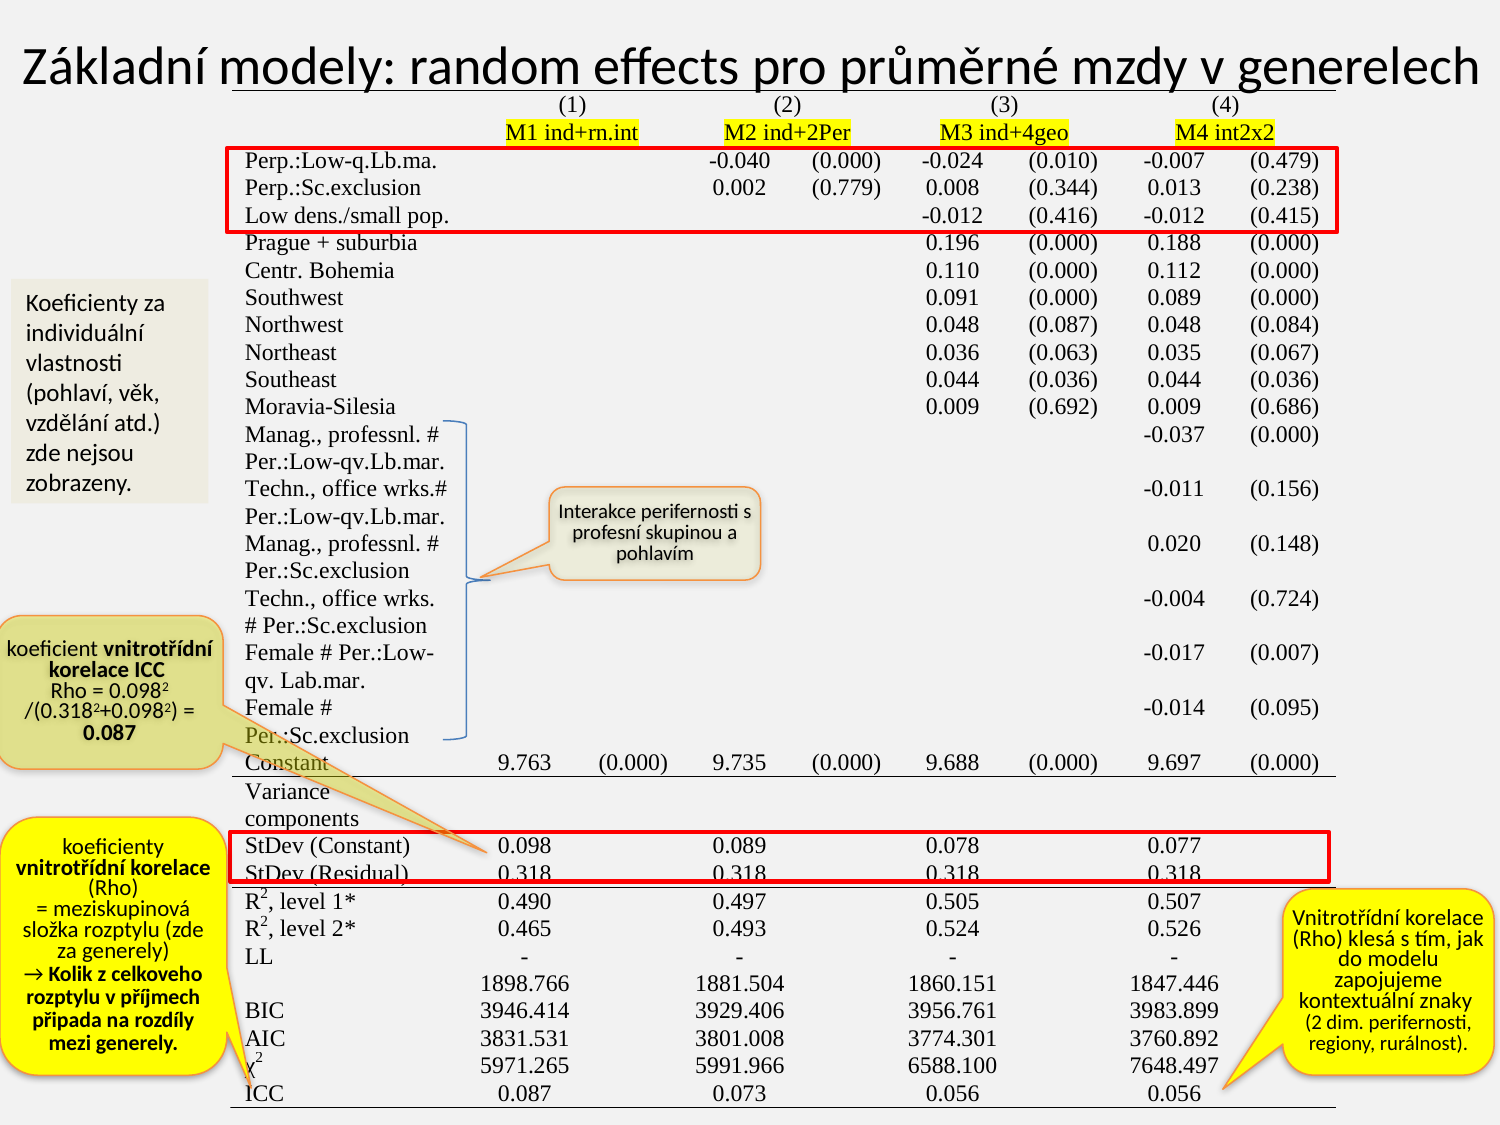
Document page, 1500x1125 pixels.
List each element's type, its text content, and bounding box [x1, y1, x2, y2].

text_box Koeficienty za individuální vlastnosti (pohlaví, věk, vzdělání atd.) zde nejsou zobrazeny. [11, 278, 209, 504]
text_box koeficienty vnitrotřídní korelace (Rho) = meziskupinová složka rozptylu (zde za generely) → Kolik z celkoveho rozptylu v příjmech připada na rozdíly mezi generely. [0, 816, 224, 1077]
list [229, 89, 1337, 1125]
text_box Vnitrotřídní korelace (Rho) klesá s tím, jak do modelu zapojujeme kontextuální znaky (2 dim. perifernosti, regiony, rurálnost). [1342, 888, 1495, 1076]
title Základní modely: random effects pro průměrné mzdy v generelech [5, 0, 1500, 126]
text_box koeficient vnitrotřídní korelace ICC Rho = 0.0982 /(0.3182+0.0982) = 0.087 [0, 614, 224, 770]
